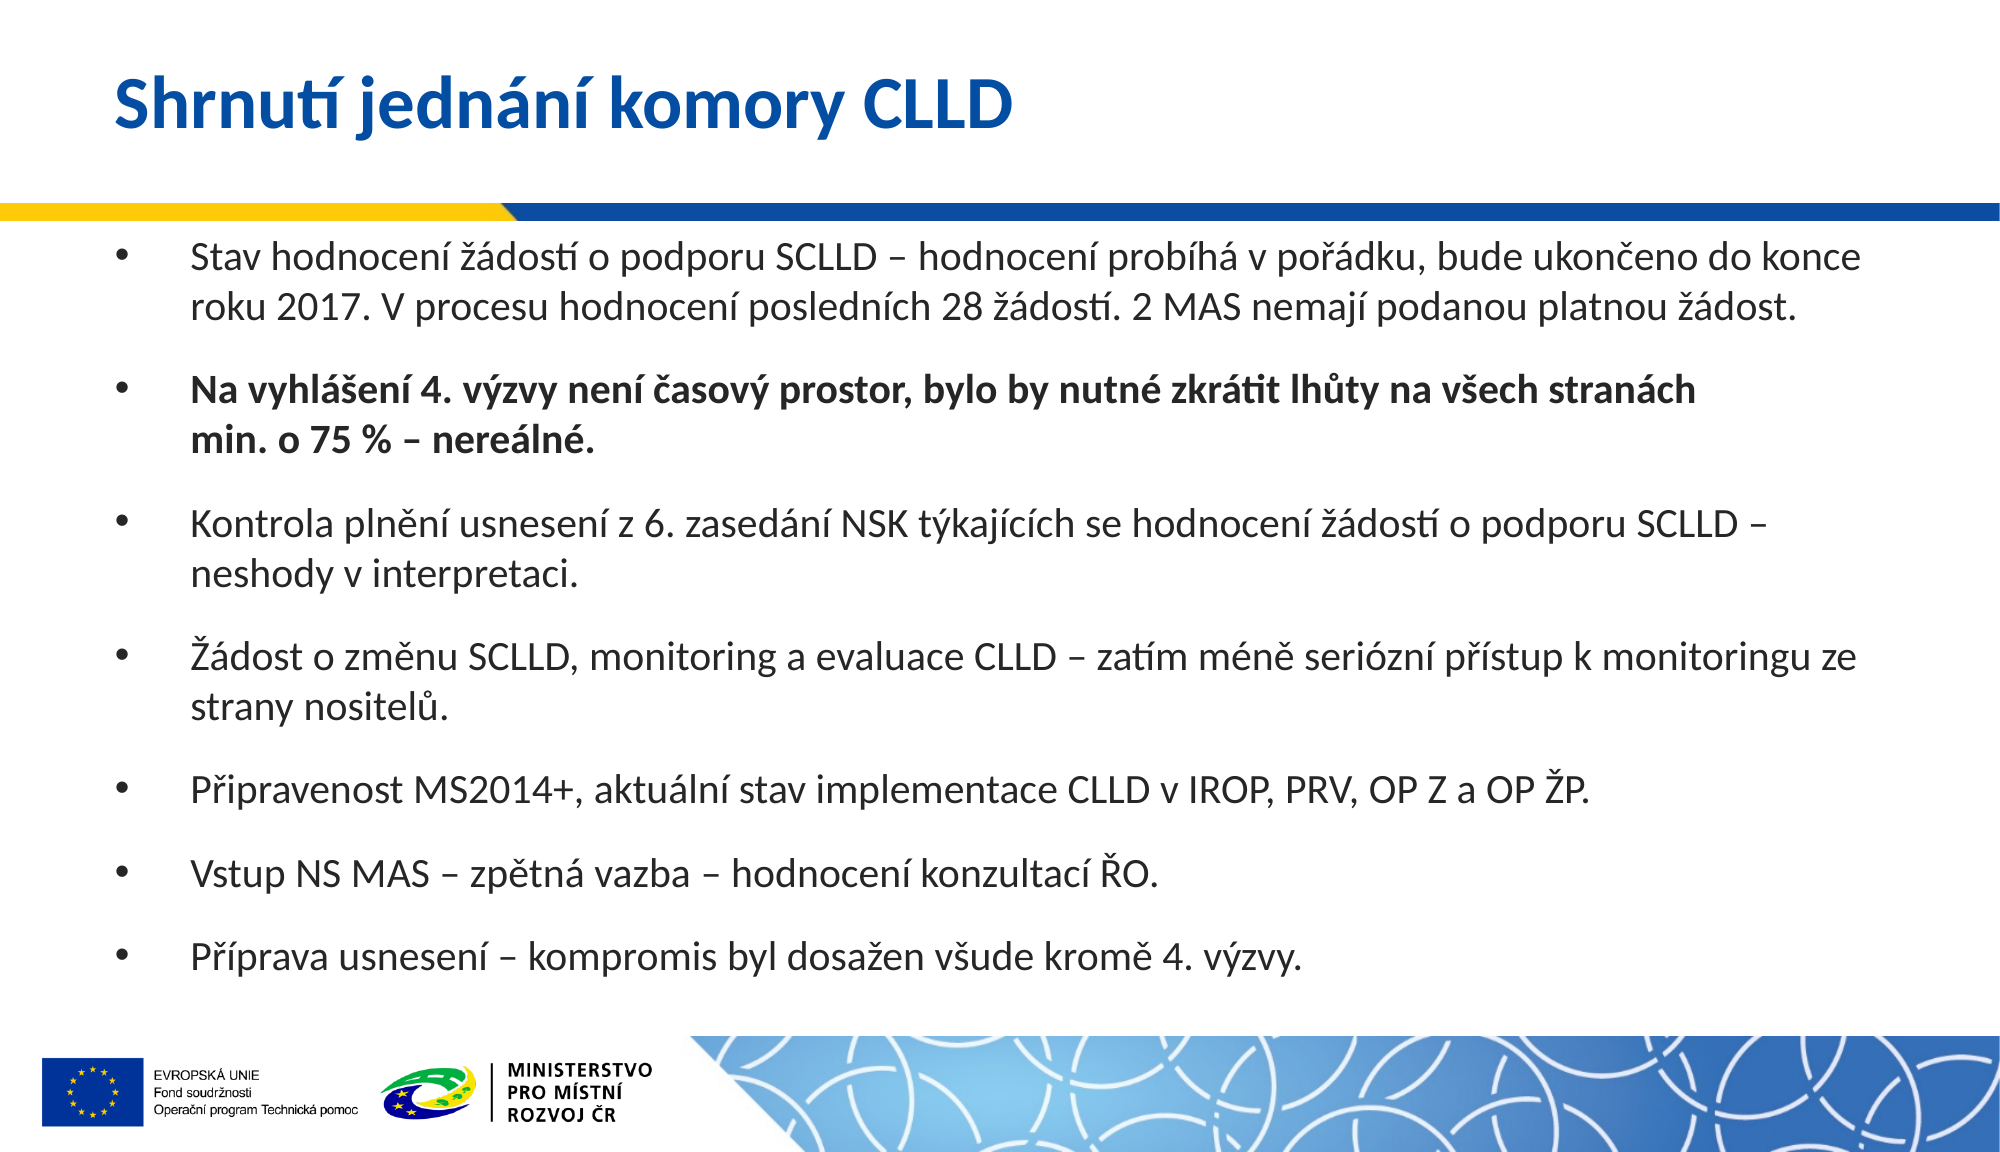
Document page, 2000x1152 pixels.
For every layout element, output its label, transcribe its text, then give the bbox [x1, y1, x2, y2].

picture [19, 1035, 674, 1149]
title Shrnutí jednání komory CLLD [99, 46, 1900, 198]
picture [0, 203, 2000, 221]
list Stav hodnocení žádostí o podporu SCLLD – hodnocení probíhá v pořádku, bude ukončeno do konce roku 2017. V procesu hodnocení posledních 28 žádostí. 2 MAS nemají podanou platnou žádost. Na vyhlášení 4. výzvy není časový prostor, bylo by nutné zkrátit lhůty na všech stranách min. o 75 % – nereálné. Kontrola plnění usnesení z 6. zasedání NSK týkajících se hodnocení žádostí o podporu SCLLD – neshody v interpretaci. Žádost o změnu SCLLD, monitoring a evaluace CLLD – zatím méně seriózní přístup k monitoringu ze strany nositelů. Připravenost MS2014+, aktuální stav implementace CLLD v IROP, PRV, OP Z a OP ŽP. Vstup NS MAS – zpětná vazba – hodnocení konzultací ŘO. Příprava usnesení – kompromis byl dosažen všude kromě 4. výzvy. [99, 221, 1900, 982]
picture [680, 1036, 2000, 1152]
